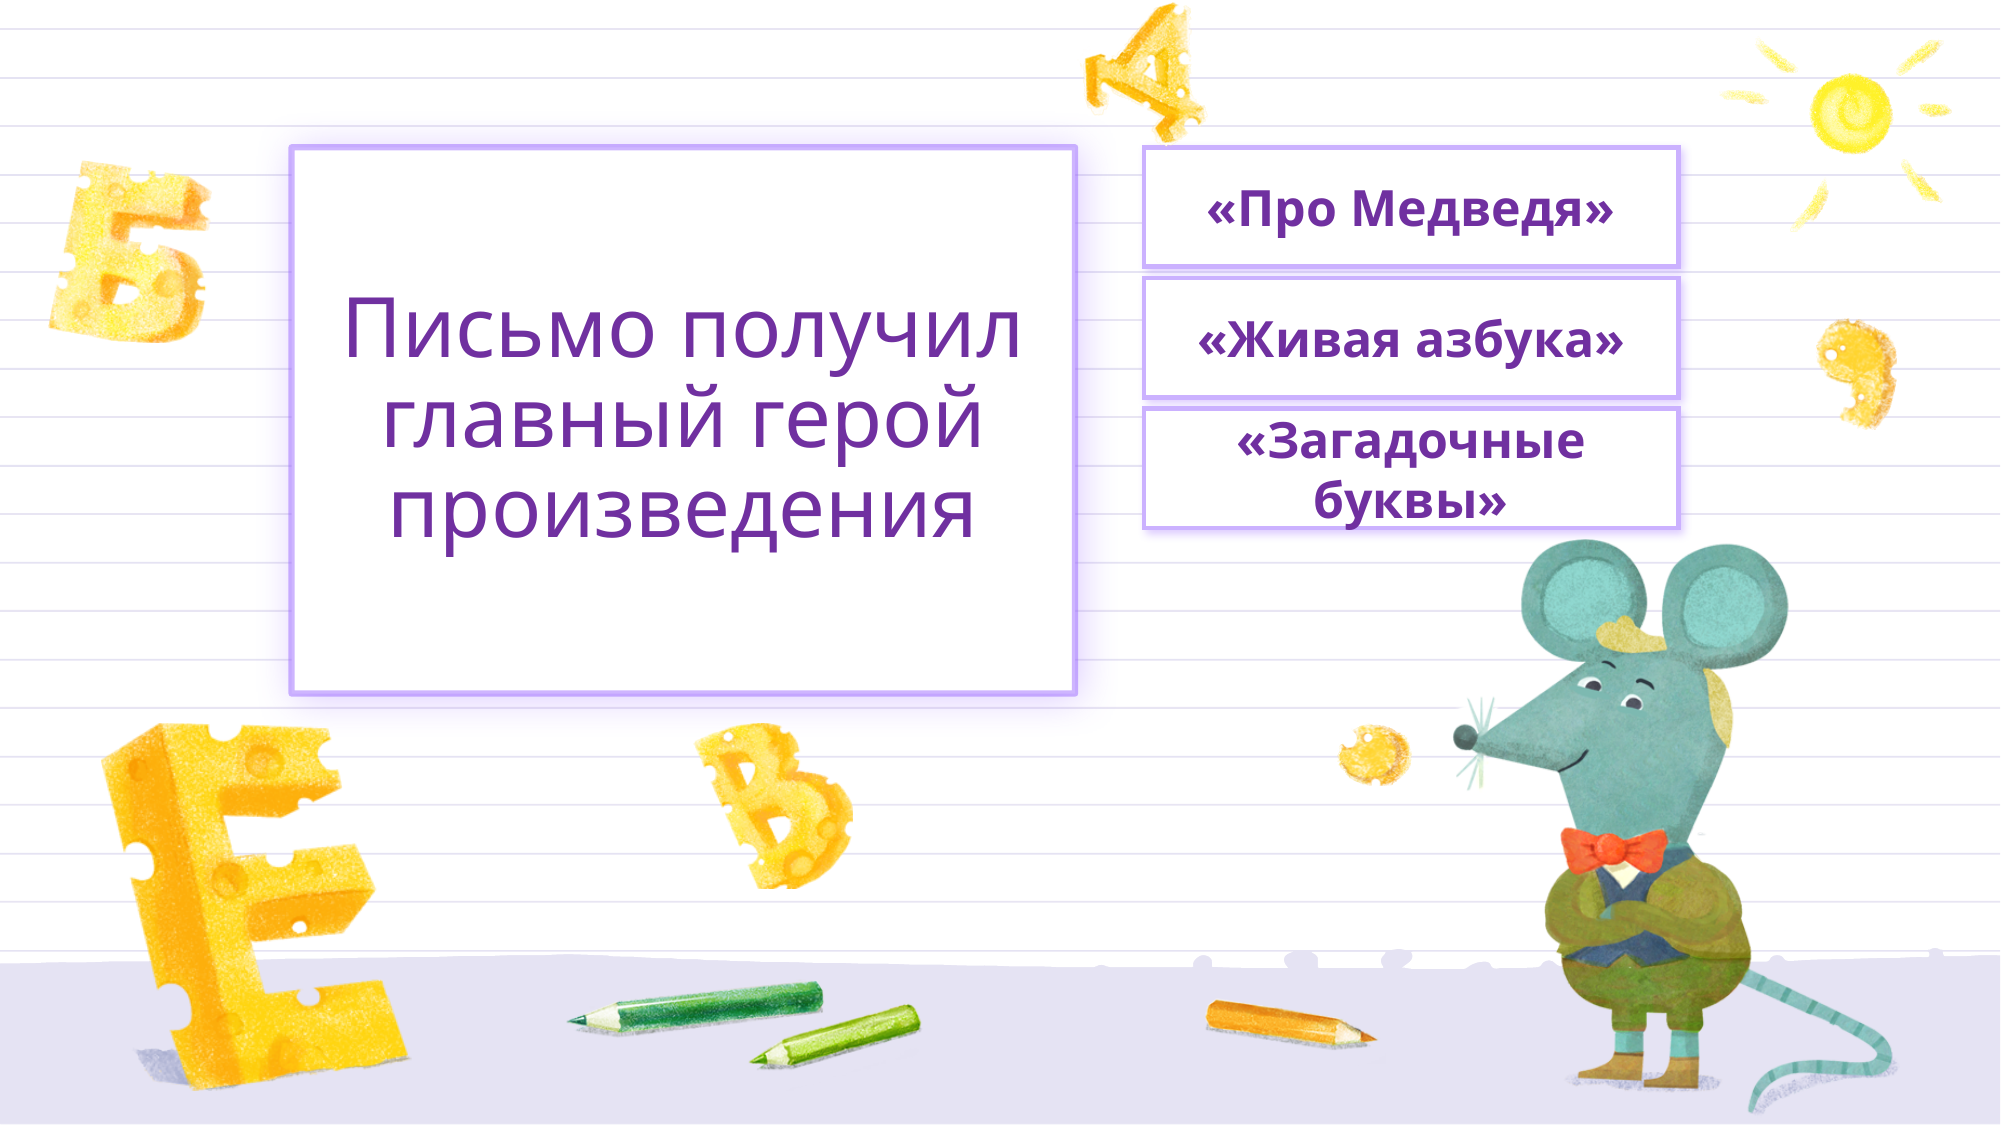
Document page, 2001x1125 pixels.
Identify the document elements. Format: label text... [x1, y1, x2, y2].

picture [48, 160, 212, 343]
text_box Письмо получил главный герой произведения [291, 147, 1076, 694]
picture [1815, 318, 1897, 430]
picture [101, 723, 412, 1091]
text_box «Загадочные буквы» [1143, 408, 1679, 529]
picture [1719, 36, 1952, 232]
picture [1077, 2, 1208, 148]
picture [1451, 539, 1900, 1118]
text_box «Живая азбука» [1143, 277, 1679, 398]
picture [1337, 723, 1412, 786]
picture [693, 723, 853, 889]
picture [566, 979, 1386, 1091]
text_box «Про Медведя» [1143, 146, 1679, 267]
